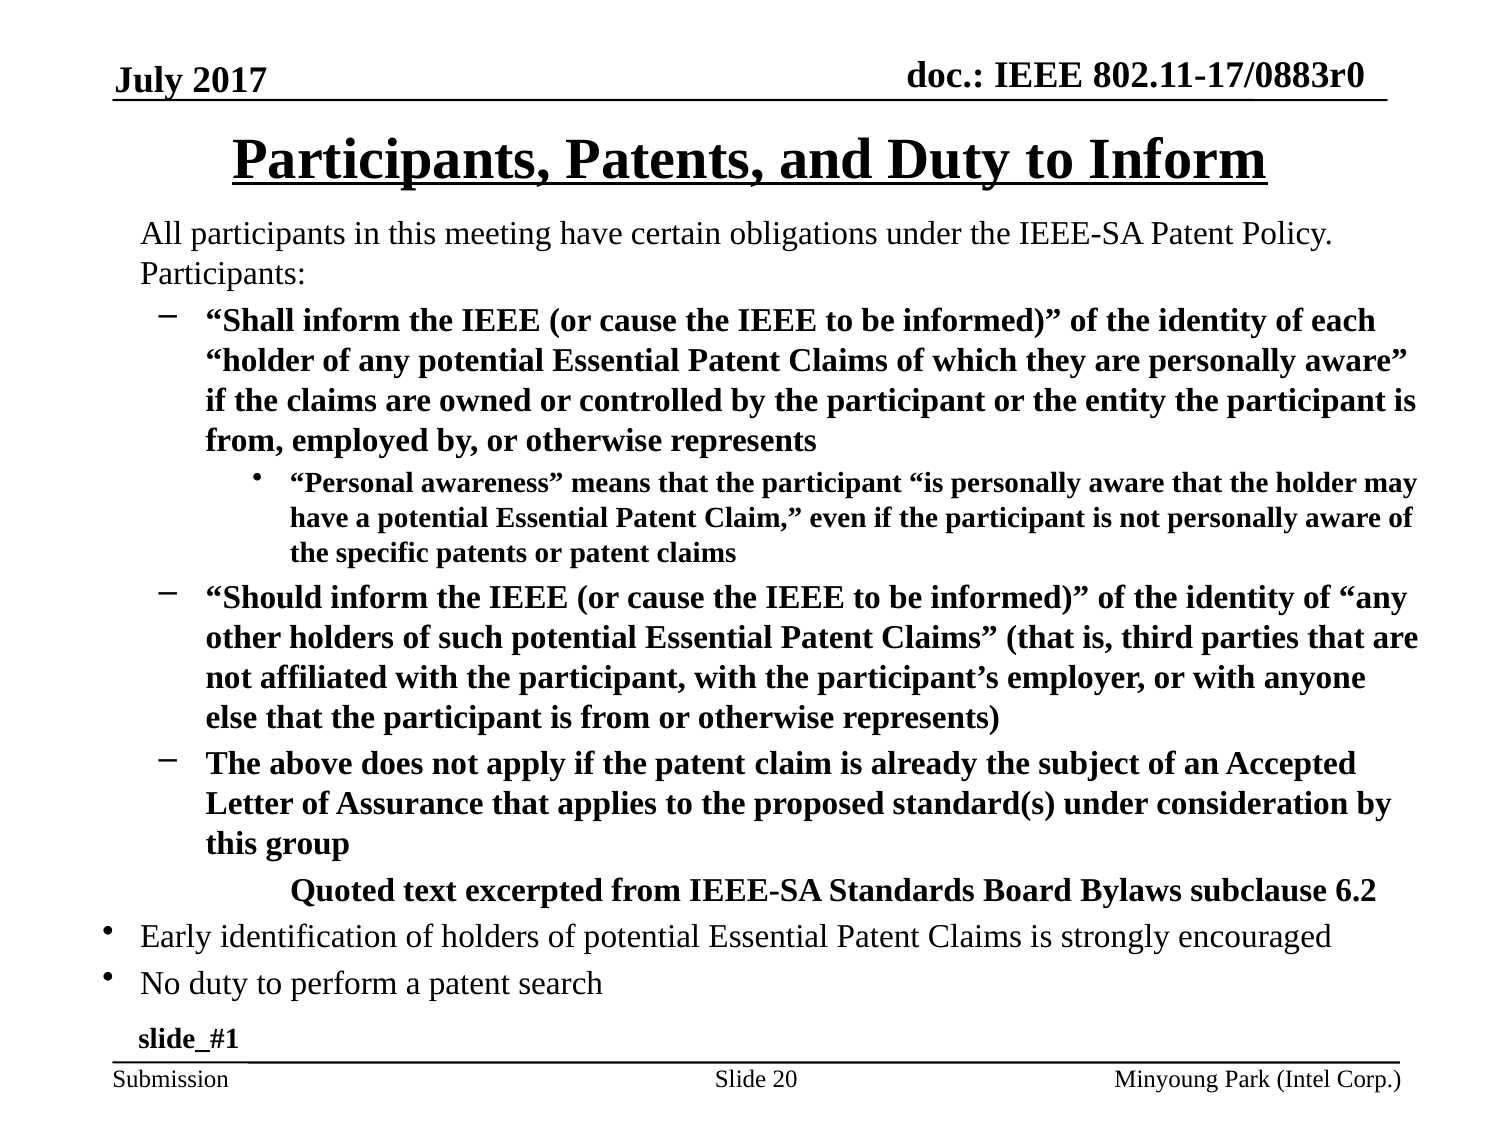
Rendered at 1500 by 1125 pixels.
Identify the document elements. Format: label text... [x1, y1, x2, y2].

footer Minyoung Park (Intel Corp.) [949, 1061, 1402, 1093]
text_box All participants in this meeting have certain obligations under the IEEE-SA Patent Policy. Participants: “Shall inform the IEEE (or cause the IEEE to be informed)” of the identity of each “holder of any potential Essential Patent Claims of which they are personally aware” if the claims are owned or controlled by the participant or the entity the participant is from, employed by, or otherwise represents “Personal awareness” means that the participant “is personally aware that the holder may have a potential Essential Patent Claim,” even if the participant is not personally aware of the specific patents or patent claims “Should inform the IEEE (or cause the IEEE to be informed)” of the identity of “any other holders of such potential Essential Patent Claims” (that is, third parties that are not affiliated with the participant, with the participant’s employer, or with anyone else that the participant is from or otherwise represents) The above does not apply if the patent claim is already the subject of an Accepted Letter of Assurance that applies to the proposed standard(s) under consideration by this group Quoted text excerpted from IEEE-SA Standards Board Bylaws subclause 6.2 Early identification of holders of potential Essential Patent Claims is strongly encouraged No duty to perform a patent search [87, 187, 1438, 850]
text_box Participants, Patents, and Duty to Inform [112, 112, 1388, 175]
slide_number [114, 54, 374, 101]
slide_number Slide 20 [712, 1061, 800, 1093]
text_box slide_#1 [123, 1012, 255, 1063]
